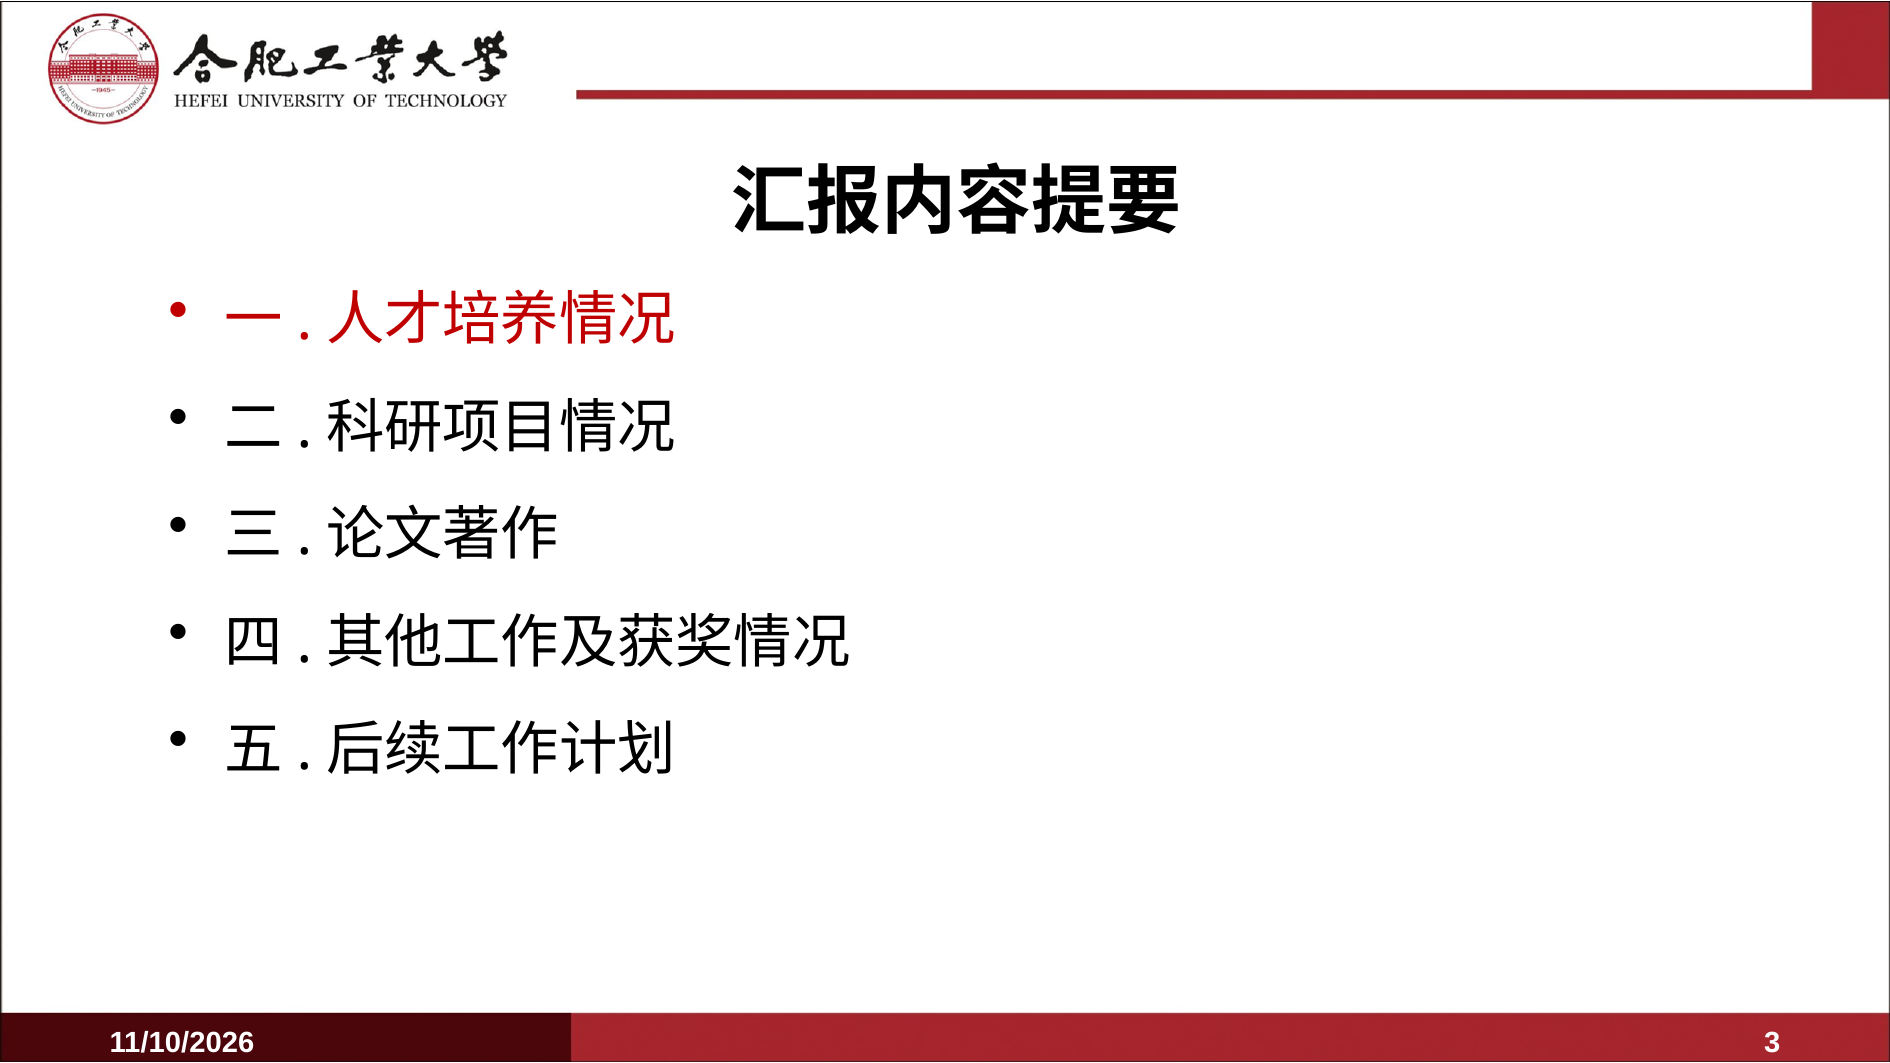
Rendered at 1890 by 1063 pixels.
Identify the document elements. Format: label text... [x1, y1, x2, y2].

picture [0, 1, 1890, 1062]
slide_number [94, 1015, 536, 1063]
title 汇报内容提要 [153, 121, 1760, 273]
slide_number 2 [1354, 1015, 1796, 1063]
list 一.人才培养情况 二.科研项目情况 三.论文著作 四.其他工作及获奖情况 五.后续工作计划 [153, 273, 1760, 872]
